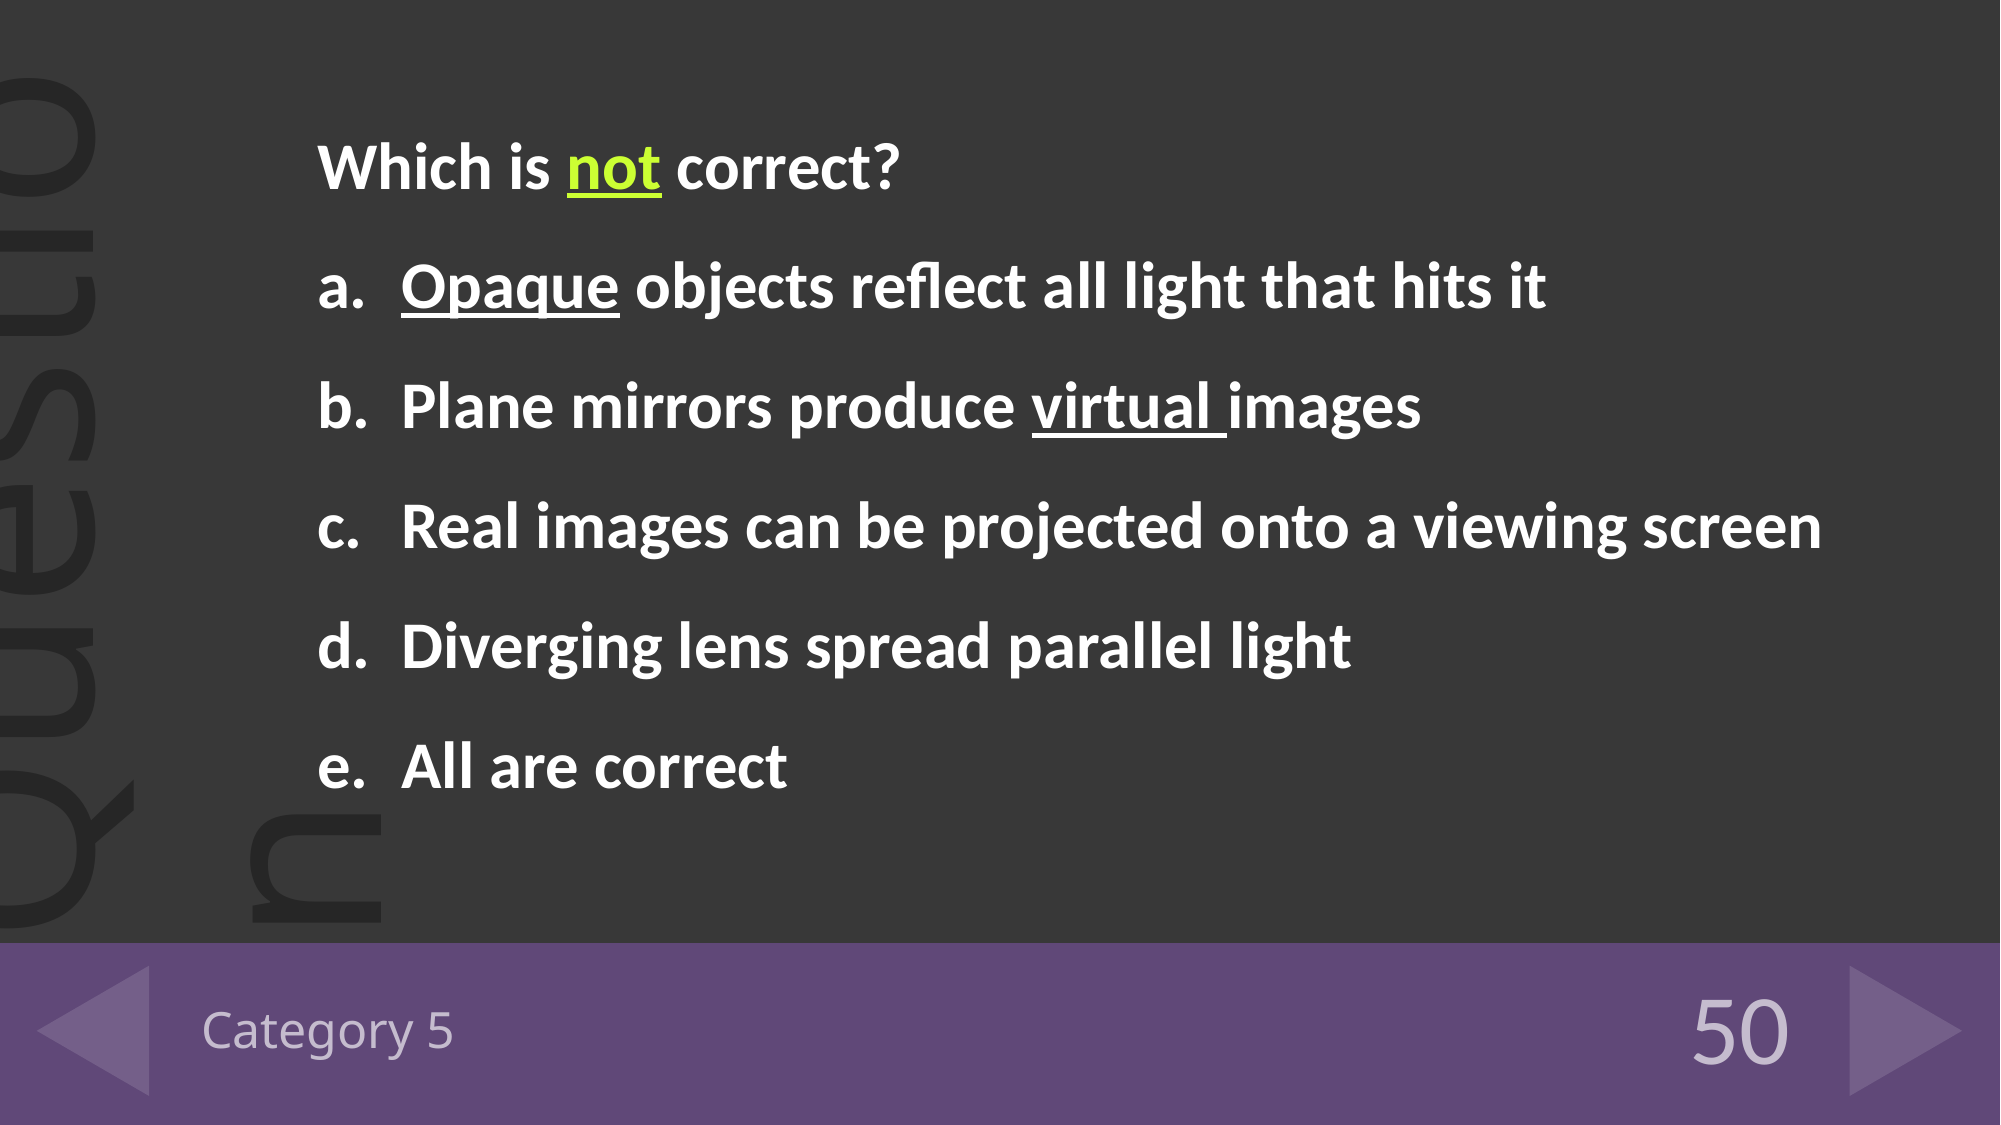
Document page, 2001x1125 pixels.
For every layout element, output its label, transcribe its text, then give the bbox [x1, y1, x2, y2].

title Category 5 [185, 967, 1494, 1097]
list 50 [1494, 967, 1806, 1097]
list Which is not correct? Opaque objects reflect all light that hits it Plane mirrors produce virtual images Real images can be projected onto a viewing screen Diverging lens spread parallel light All are correct [302, 0, 1916, 885]
